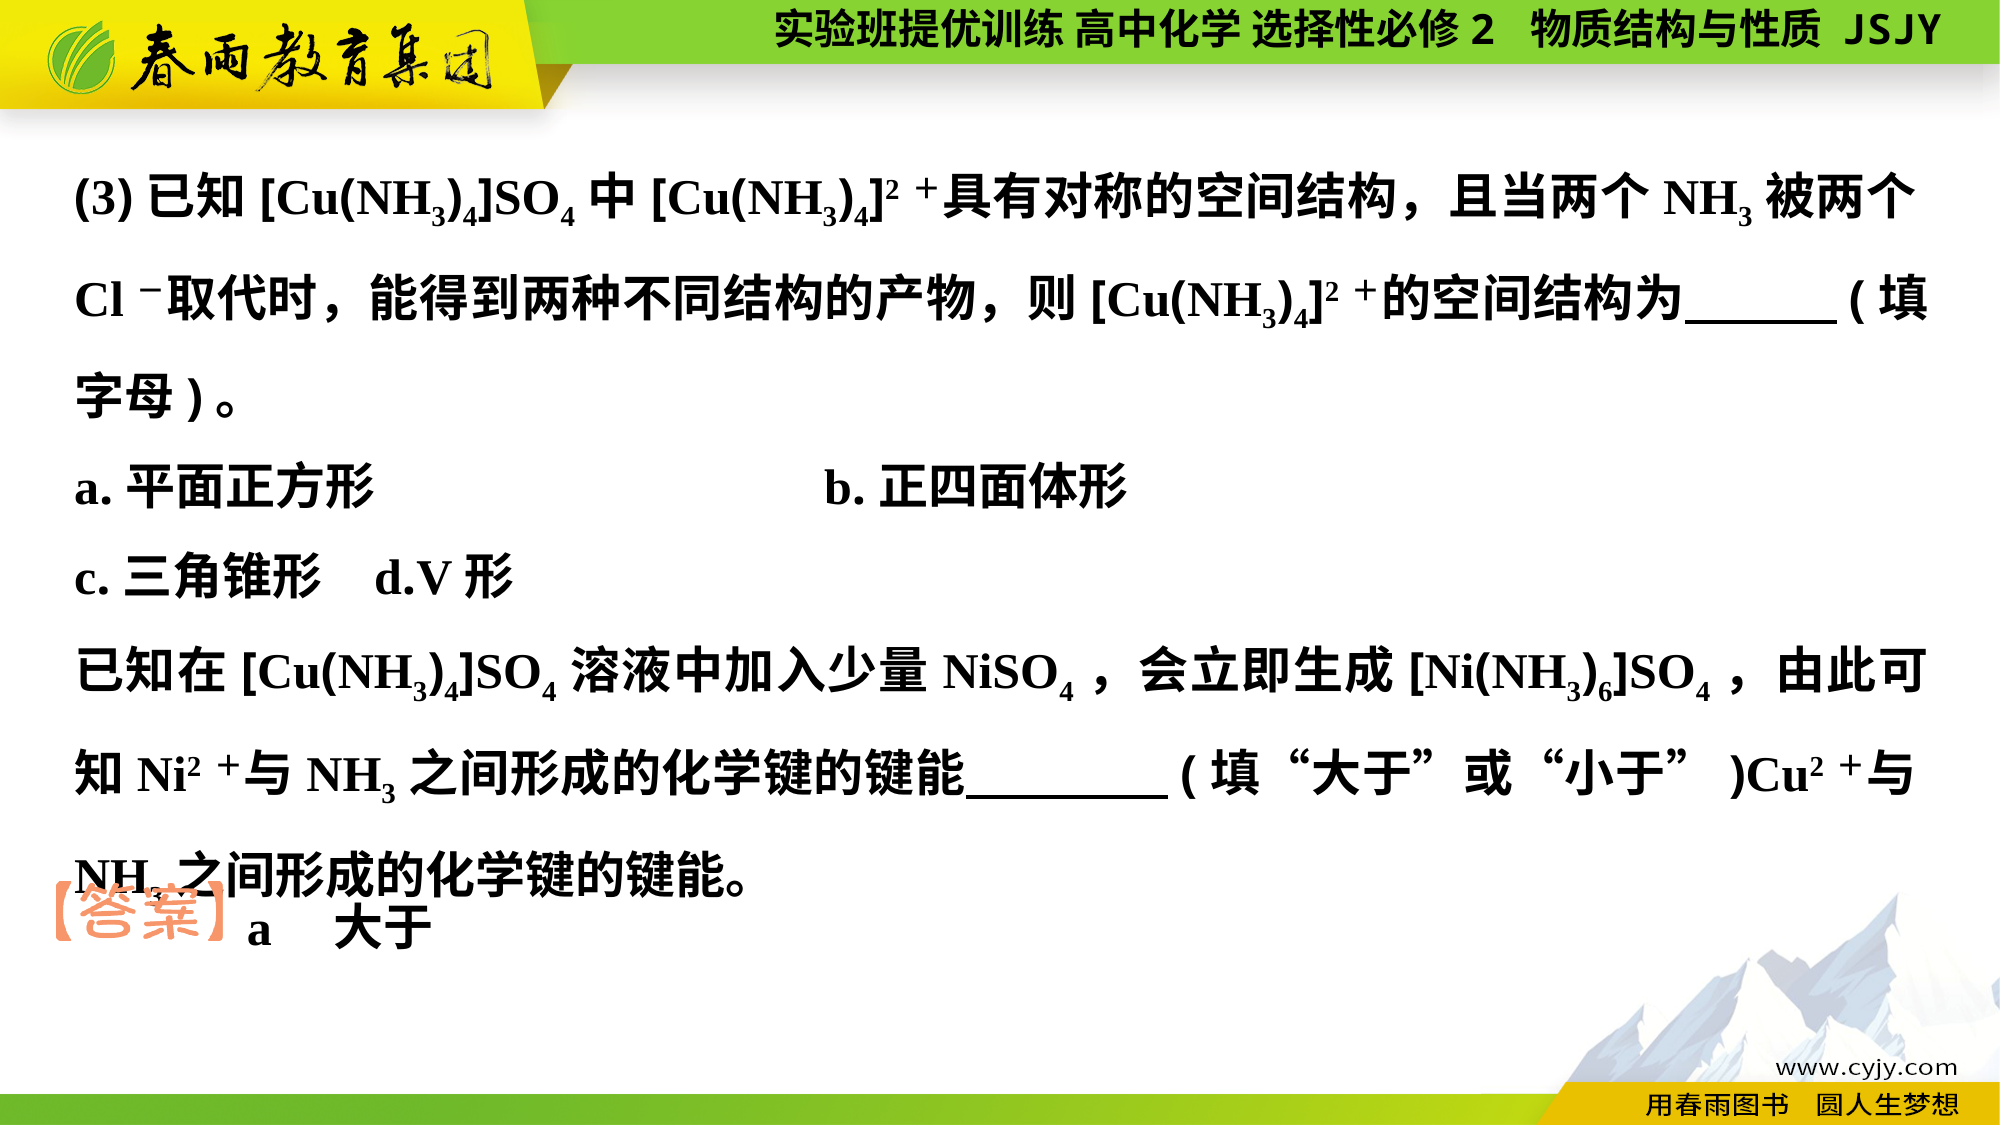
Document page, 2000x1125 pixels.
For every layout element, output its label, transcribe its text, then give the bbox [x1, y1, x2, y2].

text_box a 大于 [56, 857, 1944, 963]
picture [0, 0, 2000, 1125]
list (3)已知[Cu(NH3)4]SO4中[Cu(NH3)4]2＋具有对称的空间结构，且当两个NH3被两个Cl－取代时，能得到两种不同结构的产物，则[Cu(NH3)4]2＋的空间结构为 (填字母)。 a.平面正方形 b.正四面体形 c.三角锥形 d.V形 已知在[Cu(NH3)4]SO4溶液中加入少量NiSO4，会立即生成[Ni(NH3)6]SO4，由此可知Ni2＋与NH3之间形成的化学键的键能 (填“大于”或“小于”)Cu2＋与NH3之间形成的化学键的键能。 [59, 122, 1944, 857]
